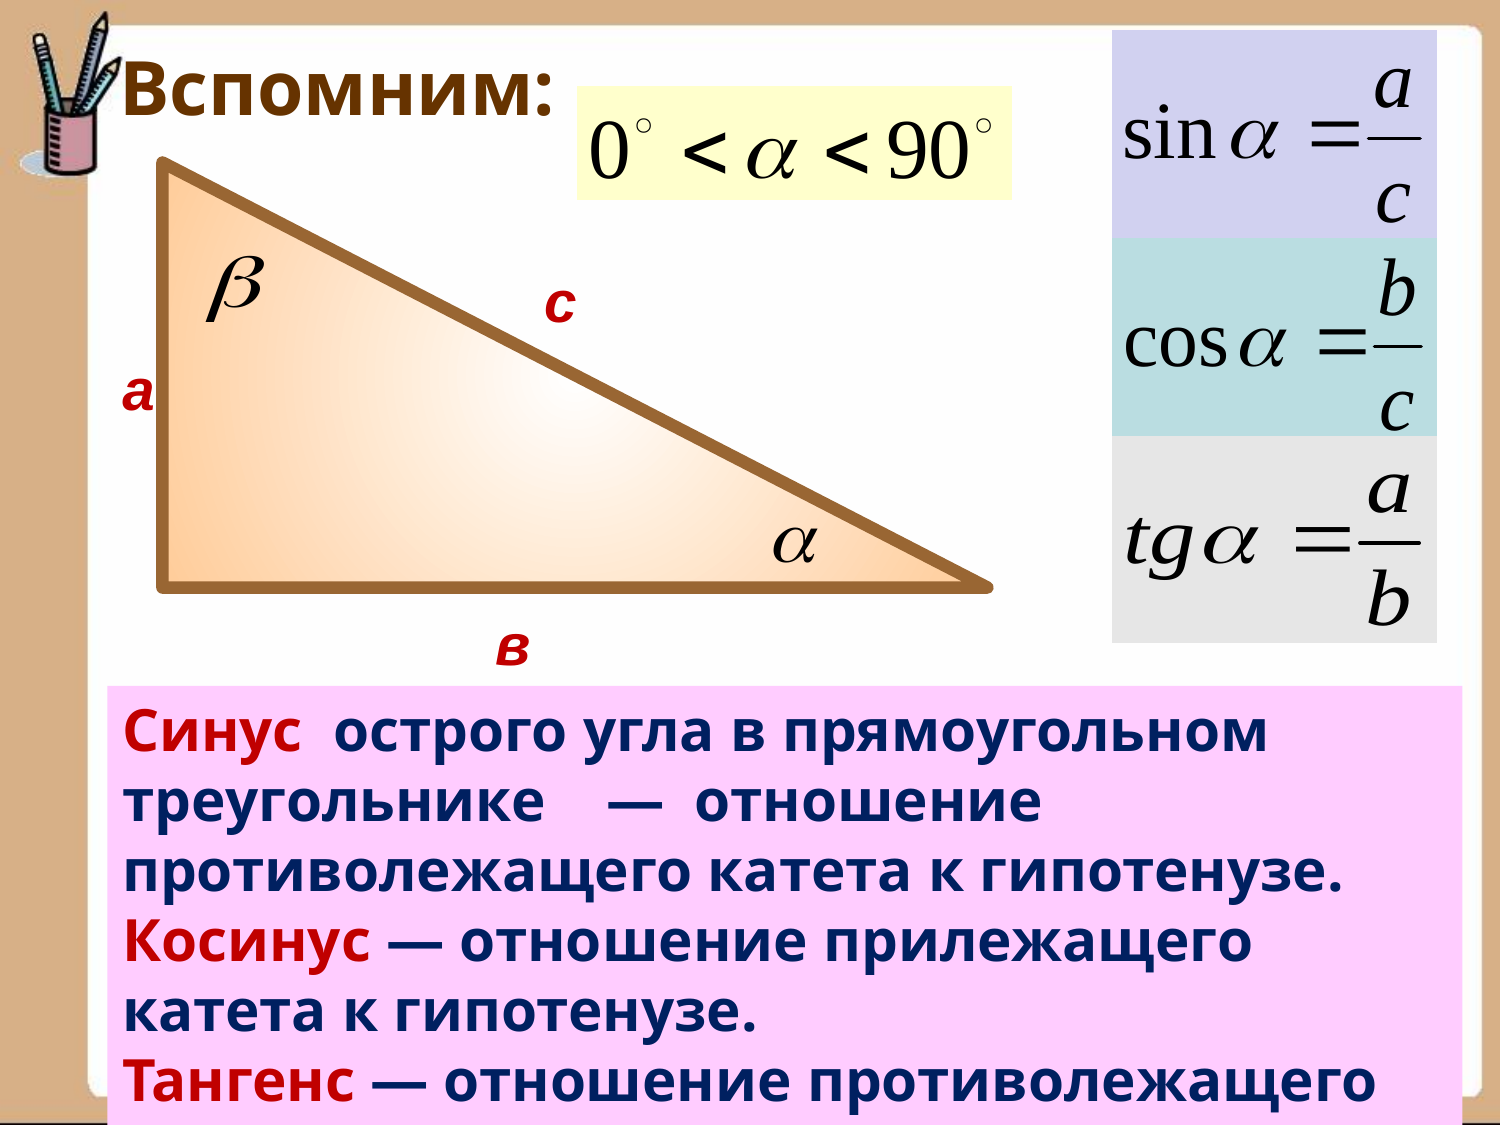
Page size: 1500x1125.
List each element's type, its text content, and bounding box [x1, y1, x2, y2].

text_box Синус острого угла в прямоугольном треугольнике — отношение противолежащего катета к гипотенузе. Косинус — отношение прилежащего катета к гипотенузе. Тангенс — отношение противолежащего катета к прилежащему. [107, 685, 1463, 1125]
picture [0, 0, 1500, 1125]
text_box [1112, 436, 1438, 644]
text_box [762, 512, 838, 582]
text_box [577, 85, 1012, 201]
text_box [1112, 237, 1438, 436]
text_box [187, 239, 288, 340]
text_box с [529, 257, 592, 342]
text_box а [107, 344, 171, 430]
text_box Вспомним: [104, 33, 571, 138]
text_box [1112, 29, 1438, 237]
text_box в [480, 600, 546, 685]
text_box [160, 160, 990, 590]
